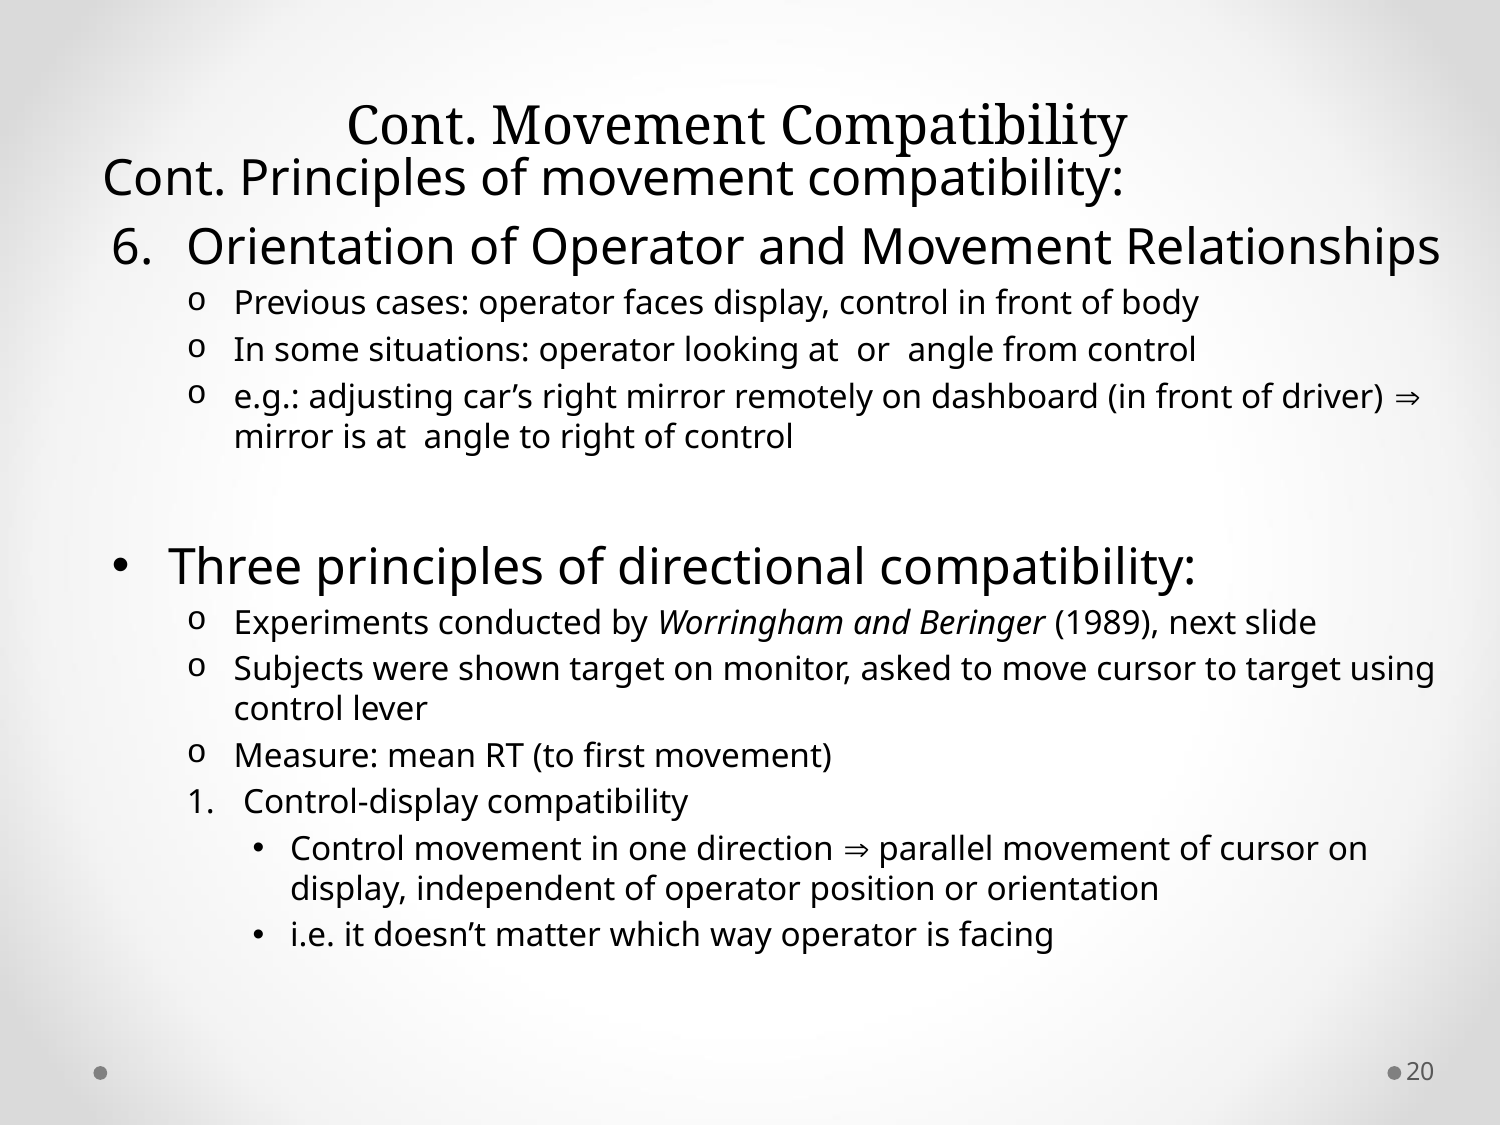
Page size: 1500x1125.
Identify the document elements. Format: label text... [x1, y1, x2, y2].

title Cont. Movement Compatibility [62, 62, 1413, 163]
slide_number 20 [1401, 1042, 1494, 1103]
picture [0, 1, 1500, 1125]
